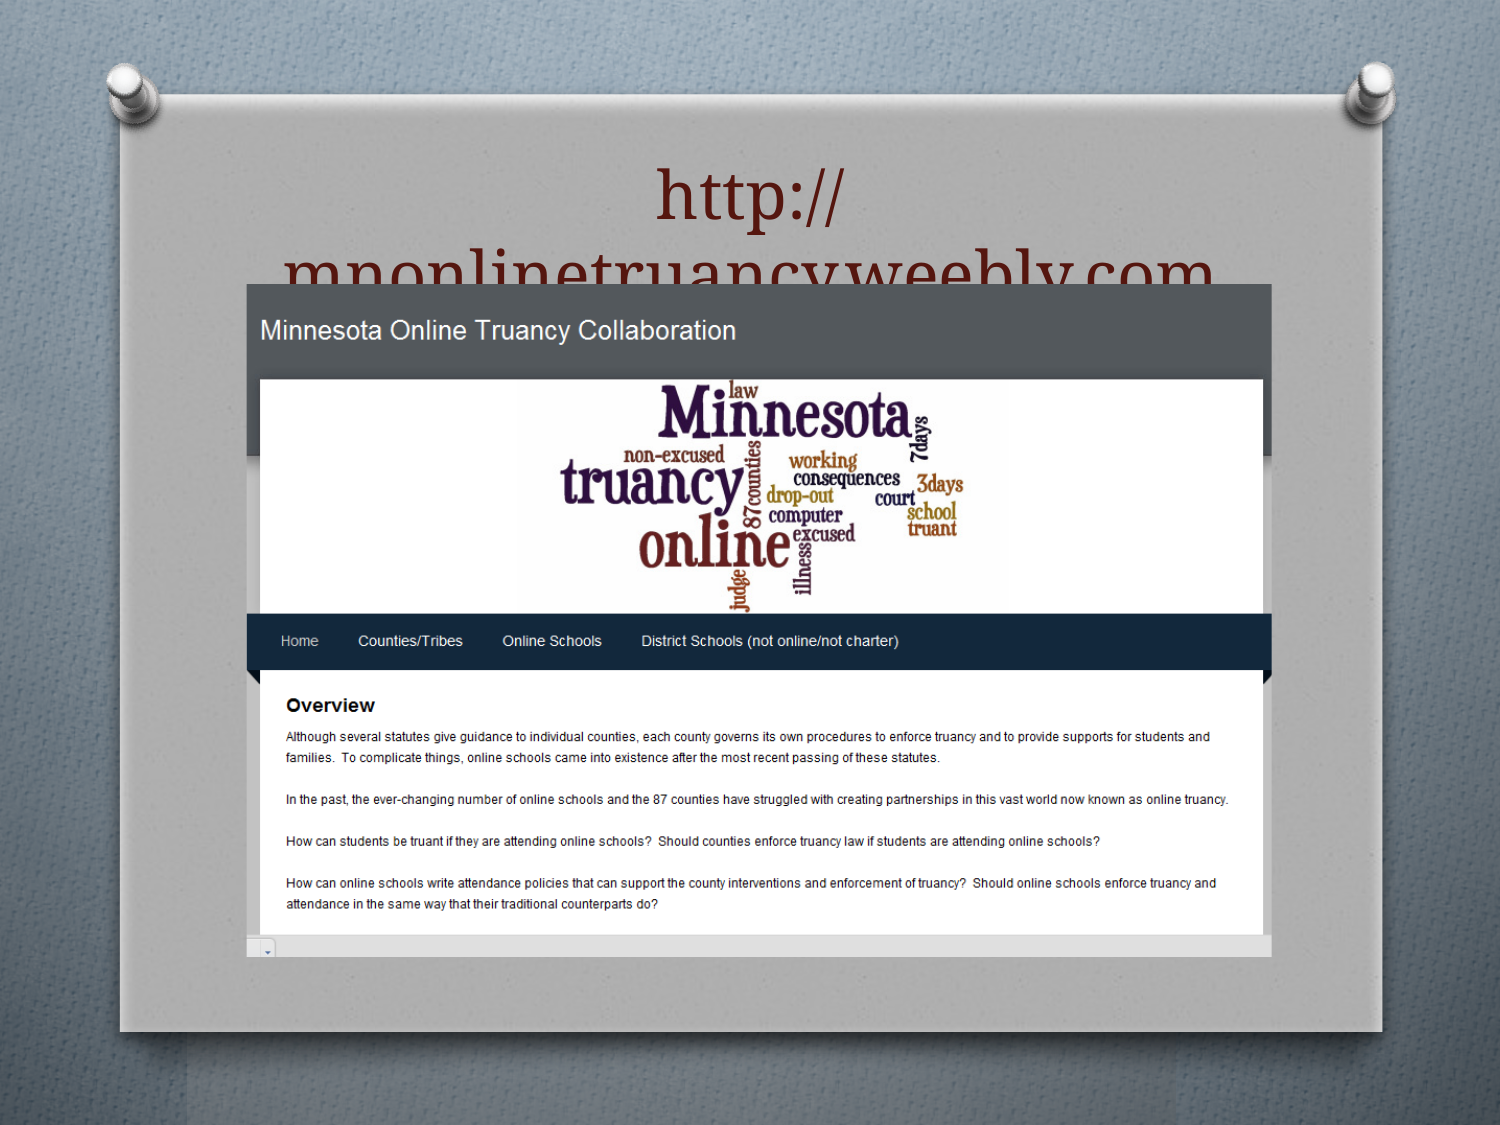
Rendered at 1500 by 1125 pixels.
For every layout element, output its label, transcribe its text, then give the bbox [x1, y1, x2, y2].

picture [75, 29, 198, 153]
picture [1317, 35, 1439, 156]
title http://mnonlinetruancy.weebly.com [179, 134, 1323, 332]
picture [246, 284, 1272, 957]
